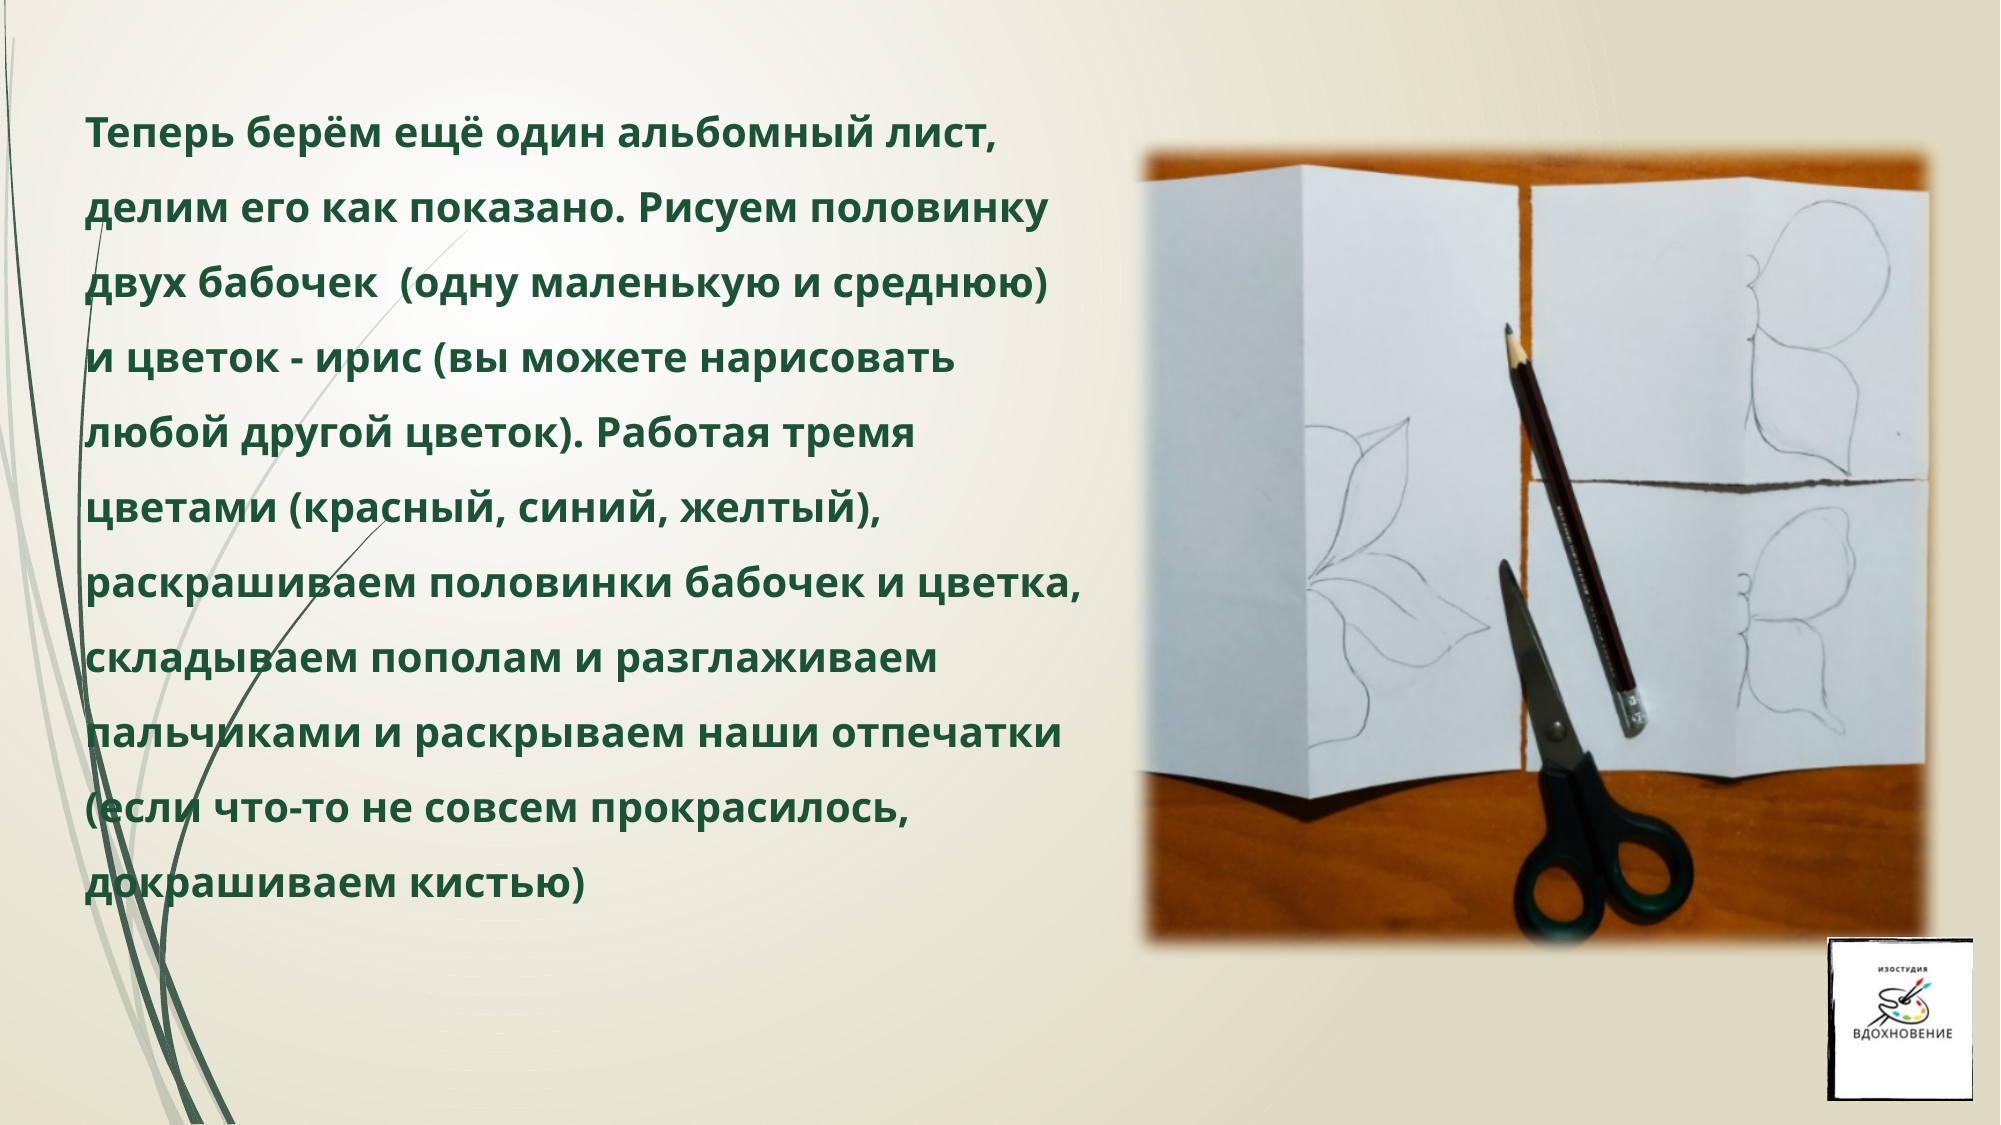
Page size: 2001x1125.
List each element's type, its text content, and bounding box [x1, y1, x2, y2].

text_box Теперь берём ещё один альбомный лист, делим его как показано. Рисуем половинку двух бабочек (одну маленькую и среднюю) и цветок - ирис (вы можете нарисовать любой другой цветок). Работая тремя цветами (красный, синий, желтый), раскрашиваем половинки бабочек и цветка, складываем пополам и разглаживаем пальчиками и раскрываем наши отпечатки (если что-то не совсем прокрасилось, докрашиваем кистью) [70, 73, 1101, 1004]
picture [1129, 136, 1973, 1101]
